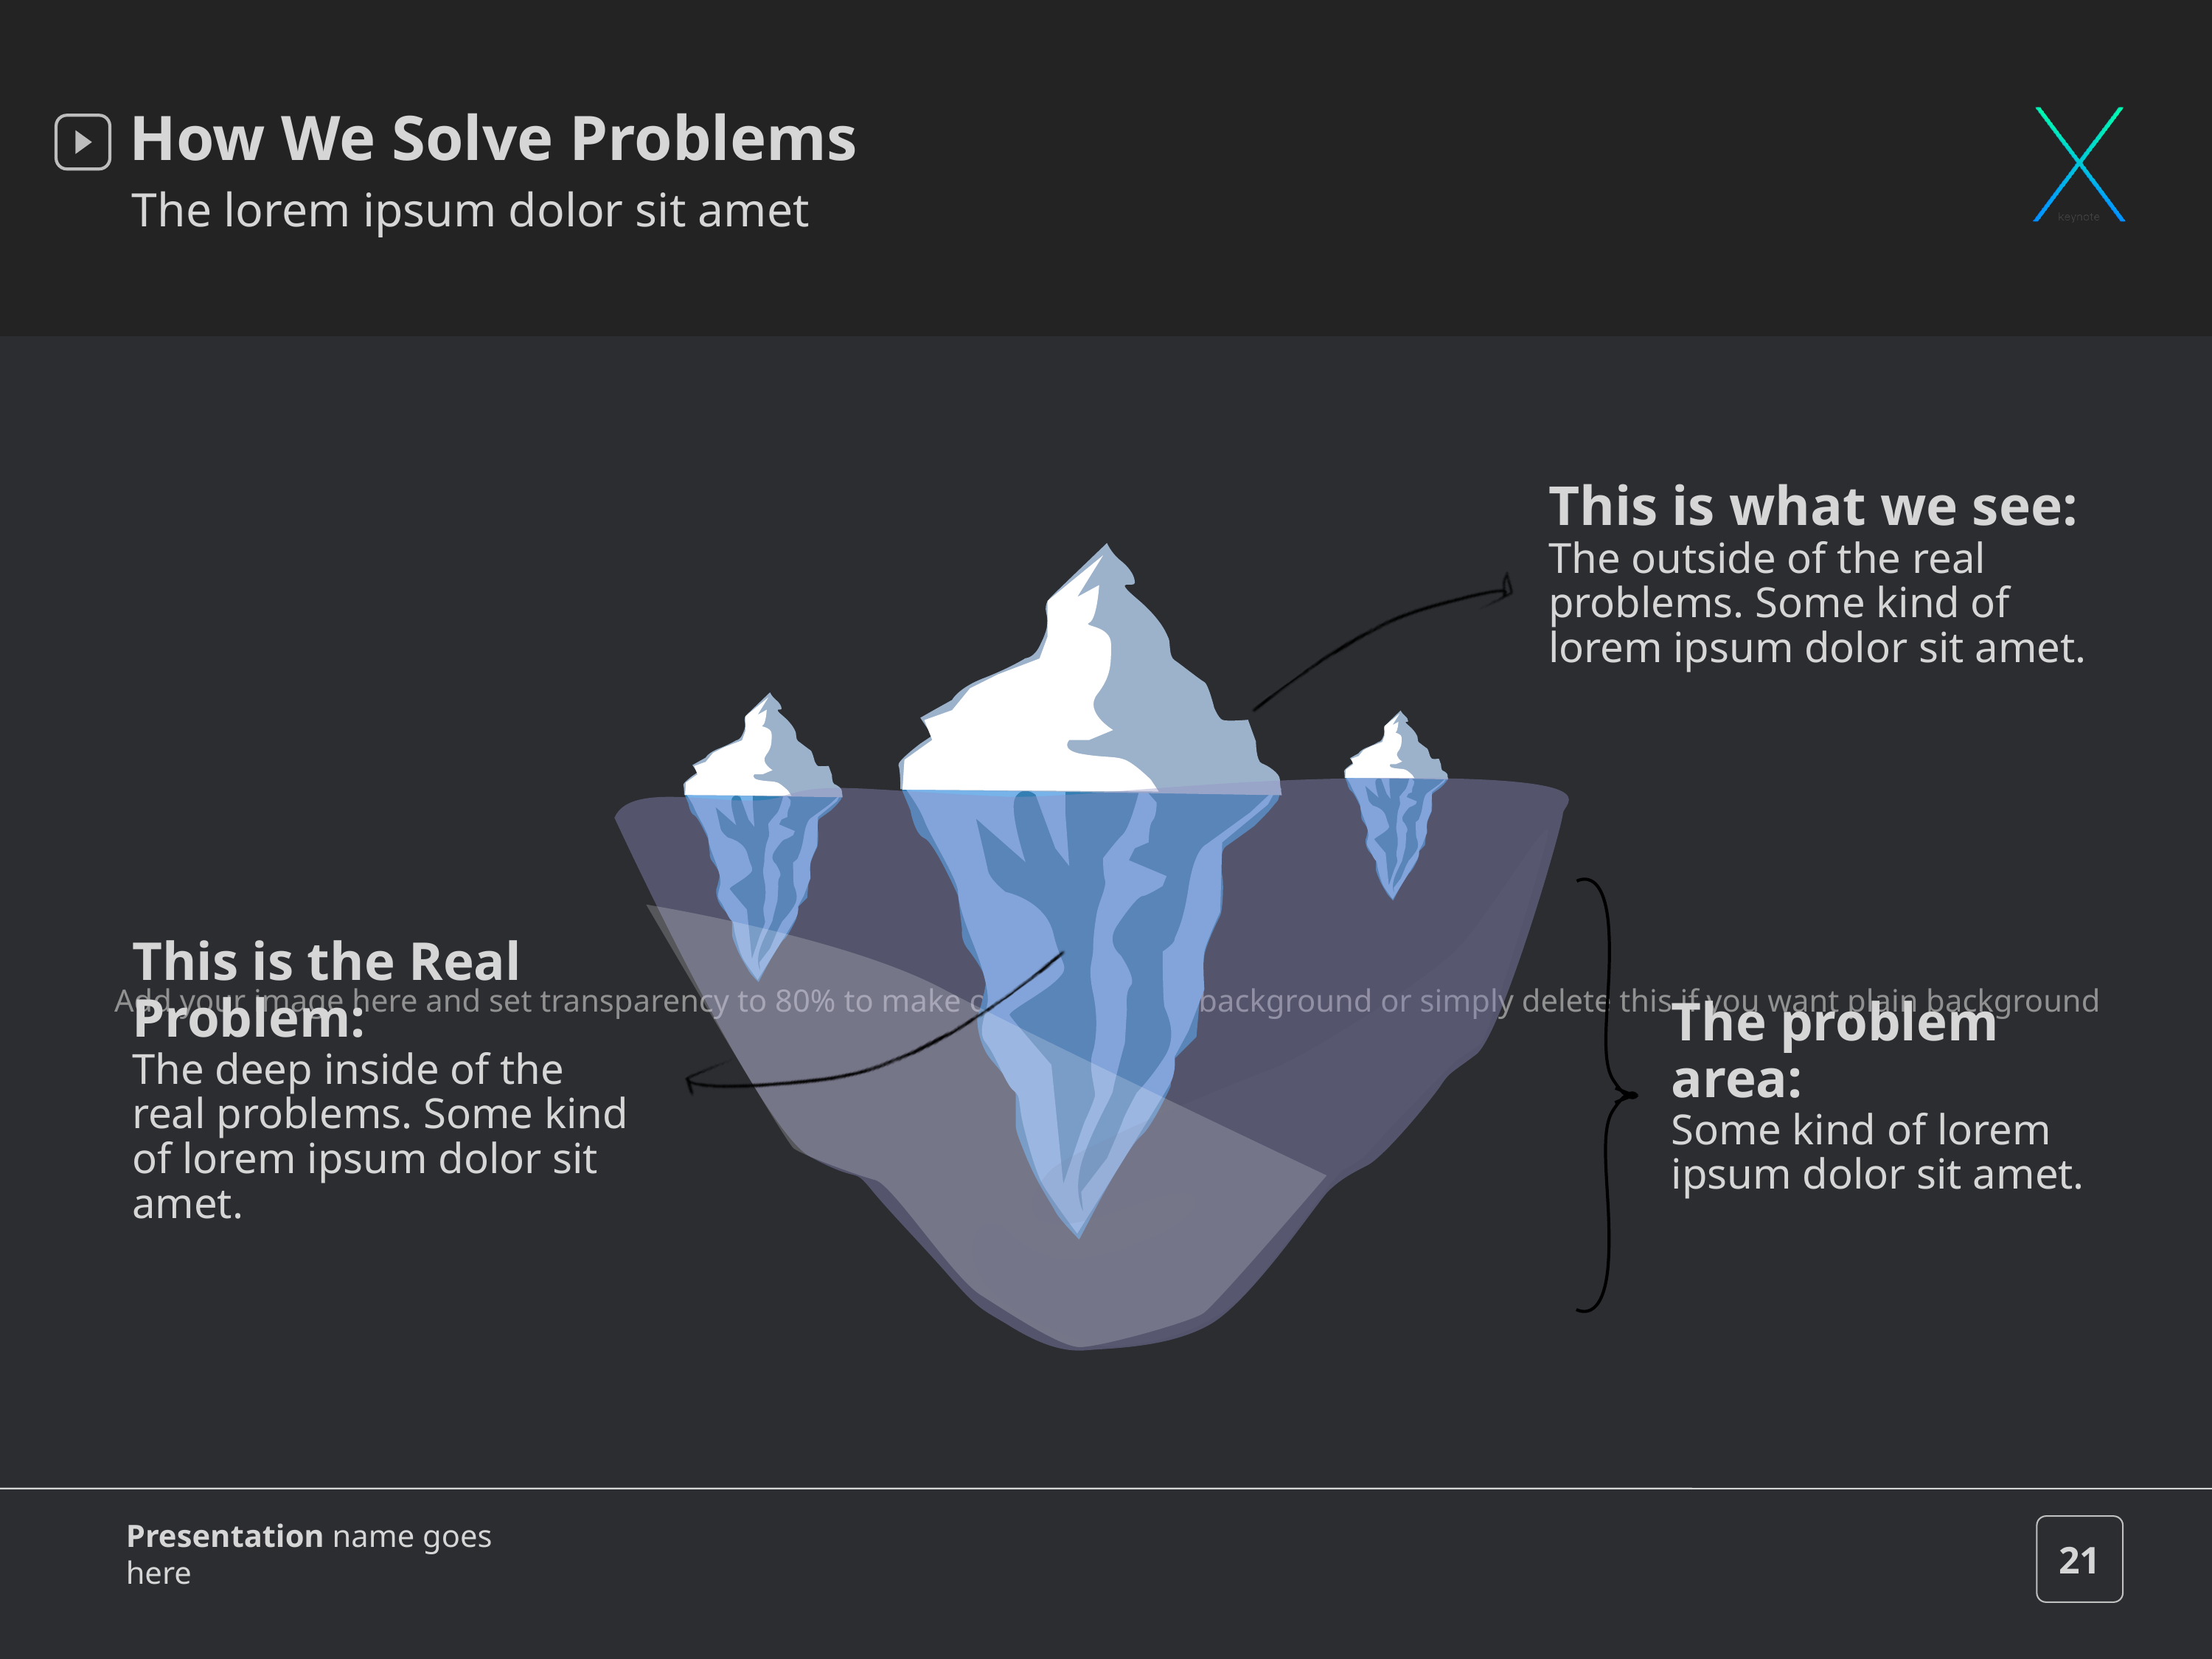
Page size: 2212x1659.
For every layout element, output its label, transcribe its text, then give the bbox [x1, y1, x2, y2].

text_box This is the Real Problem: The deep inside of the real problems. Some kind of lorem ipsum dolor sit amet. [125, 905, 610, 1256]
text_box This is what we see: The outside of the real problems. Some kind of lorem ipsum dolor sit amet. [1542, 456, 2124, 694]
text_box 21 [2051, 1527, 2108, 1591]
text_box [122, 87, 2000, 246]
text_box The problem area: Some kind of lorem ipsum dolor sit amet. [1665, 972, 2126, 1222]
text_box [614, 538, 1636, 1351]
picture [2032, 107, 2126, 223]
